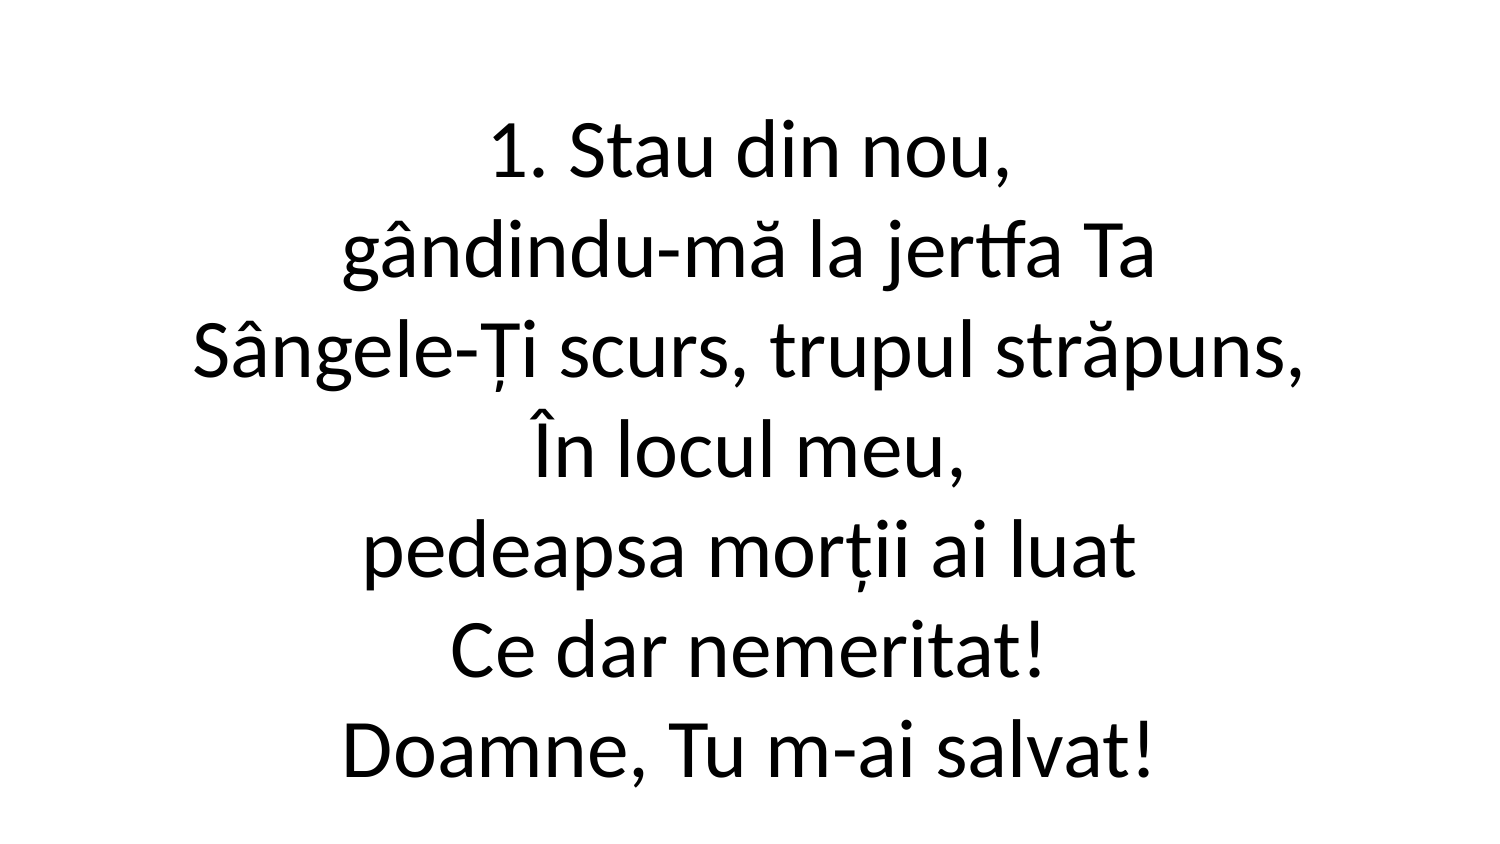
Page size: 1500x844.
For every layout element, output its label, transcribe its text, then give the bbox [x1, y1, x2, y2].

text_box 1. Stau din nou, gândindu-mă la jertfa Ta Sângele-Ți scurs, trupul străpuns, În locul meu, pedeapsa morții ai luat Ce dar nemeritat! Doamne, Tu m-ai salvat! [177, 42, 1323, 802]
